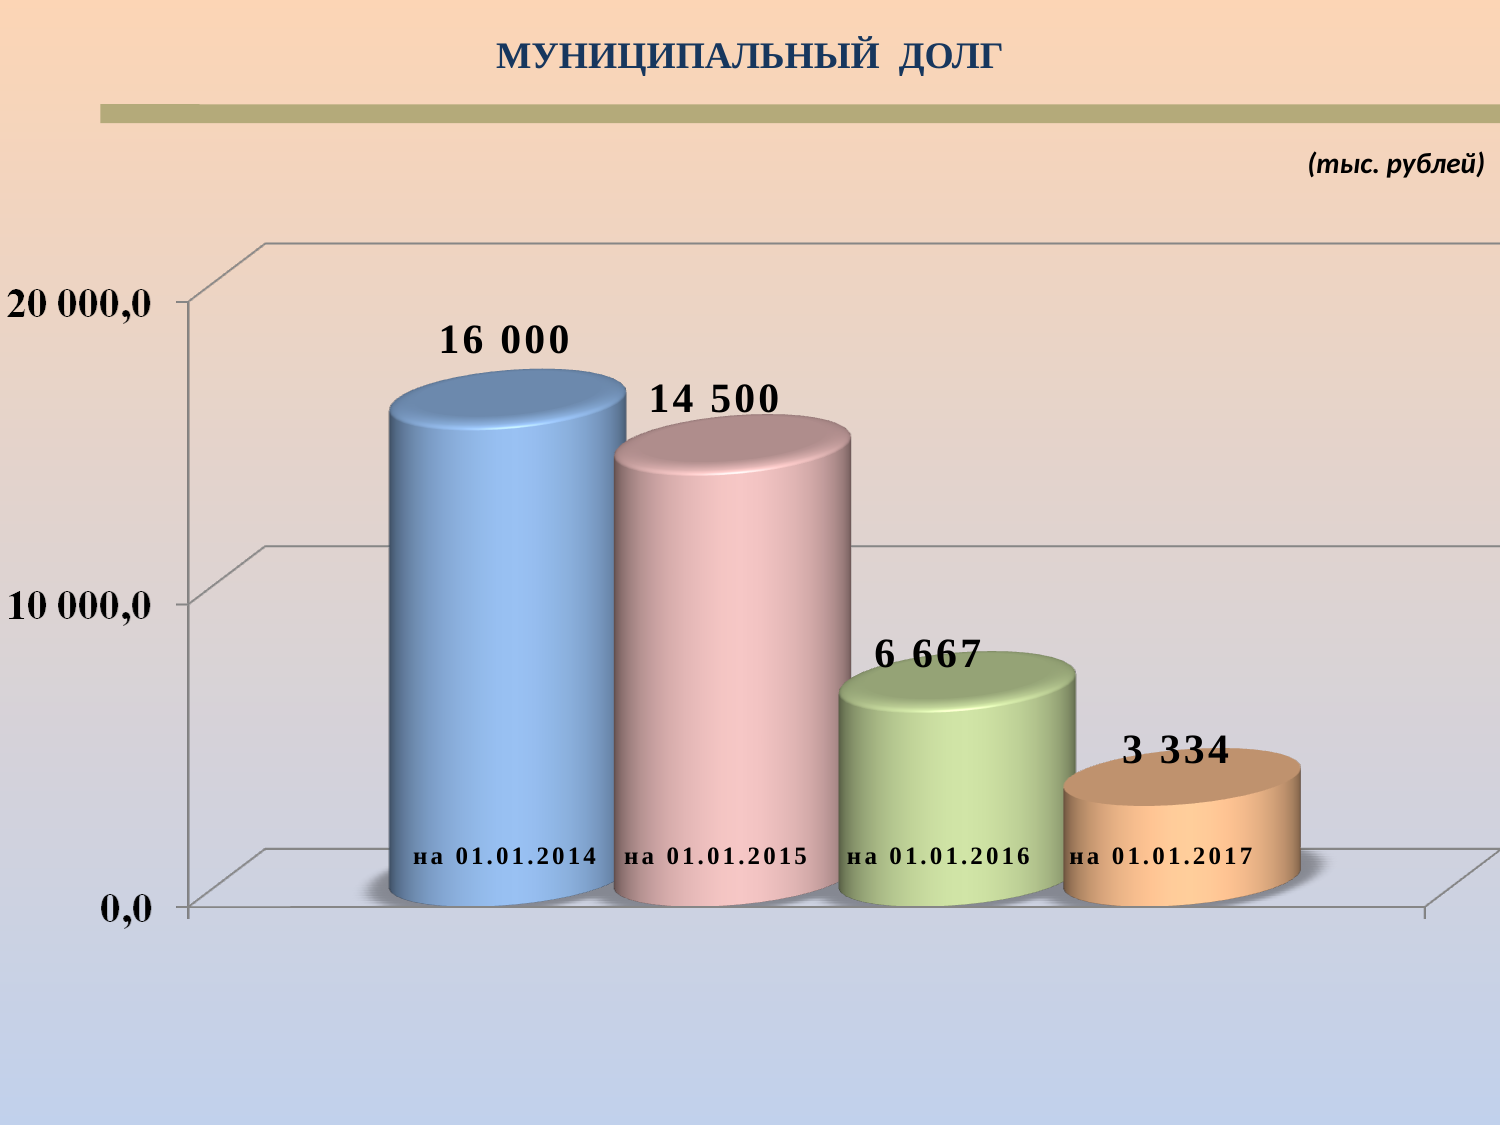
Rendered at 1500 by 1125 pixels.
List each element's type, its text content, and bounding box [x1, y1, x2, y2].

text_box МУНИЦИПАЛЬНЫЙ ДОЛГ [0, 23, 1500, 84]
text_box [0, 178, 1500, 1111]
text_box (тыс. рублей) [1277, 137, 1500, 177]
